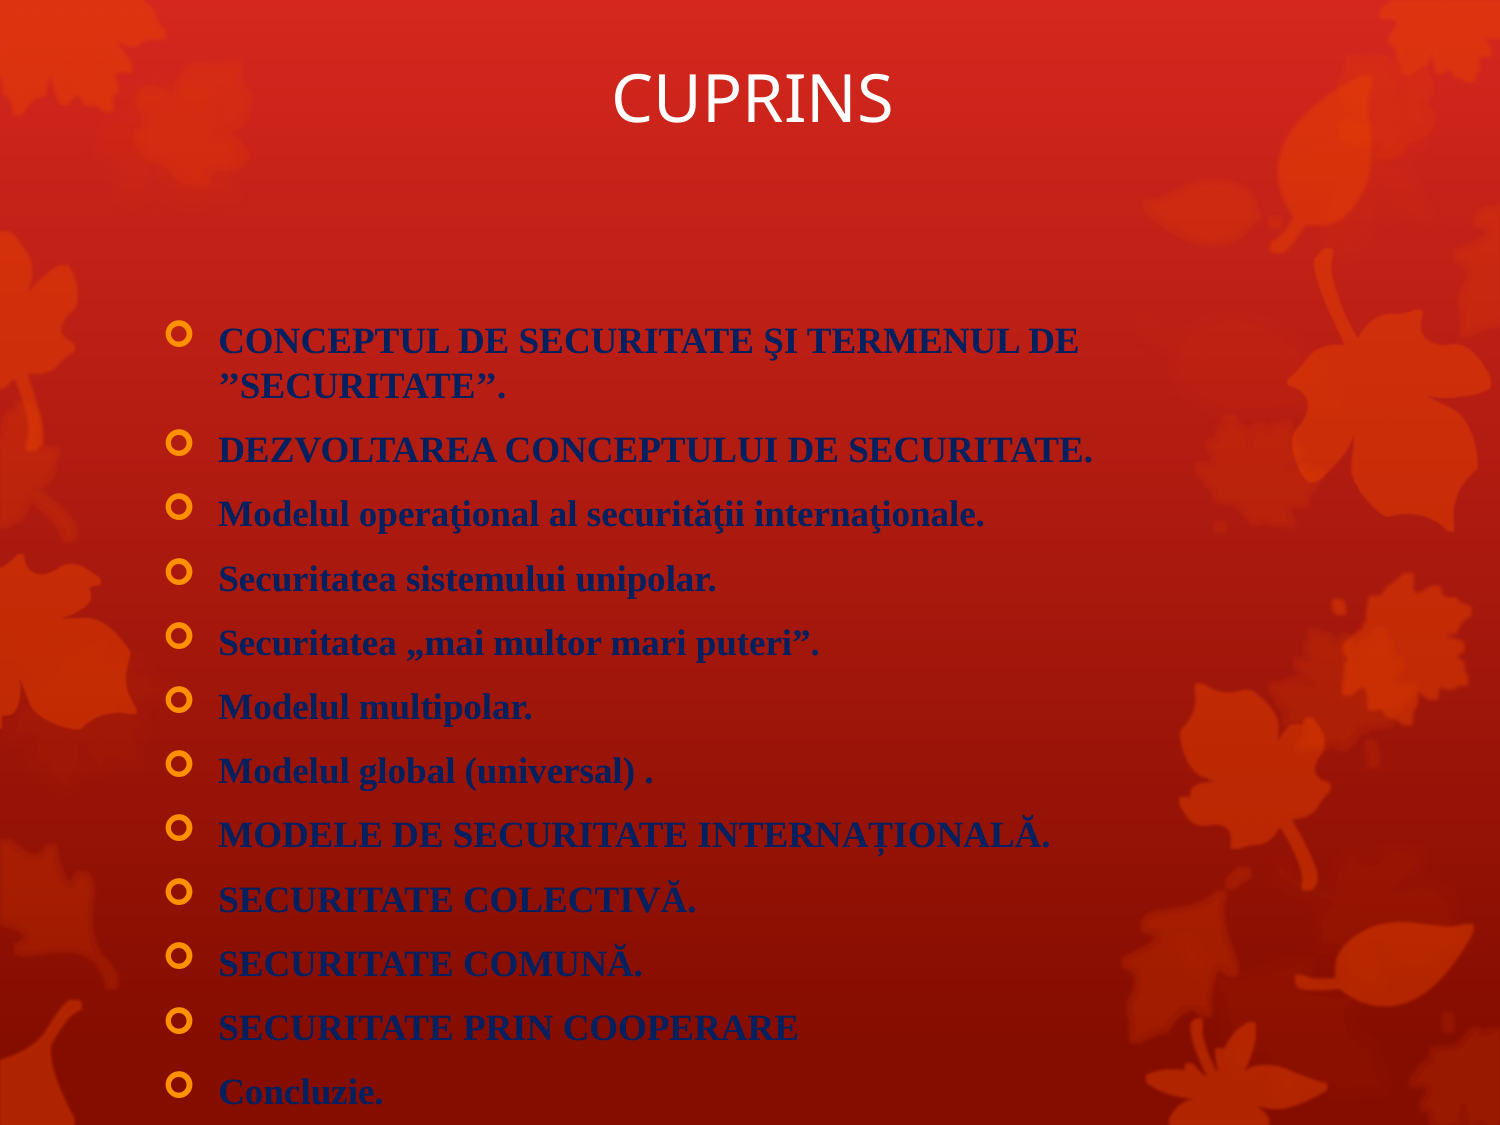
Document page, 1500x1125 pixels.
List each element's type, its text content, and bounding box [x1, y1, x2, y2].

list CONCEPTUL DE SECURITATE ŞI TERMENUL DE ’’SECURITATE’’. DEZVOLTAREA CONCEPTULUI DE SECURITATE. Modelul operaţional al securităţii internaţionale. Securitatea sistemului unipolar. Securitatea „mai multor mari puteri”. Modelul multipolar. Modelul global (universal) . MODELE DE SECURITATE INTERNAȚIONALĂ. SECURITATE COLECTIVĂ. SECURITATE COMUNĂ. SECURITATE PRIN COOPERARE Concluzie. [147, 309, 1335, 1125]
title CUPRINS [165, 19, 1341, 173]
